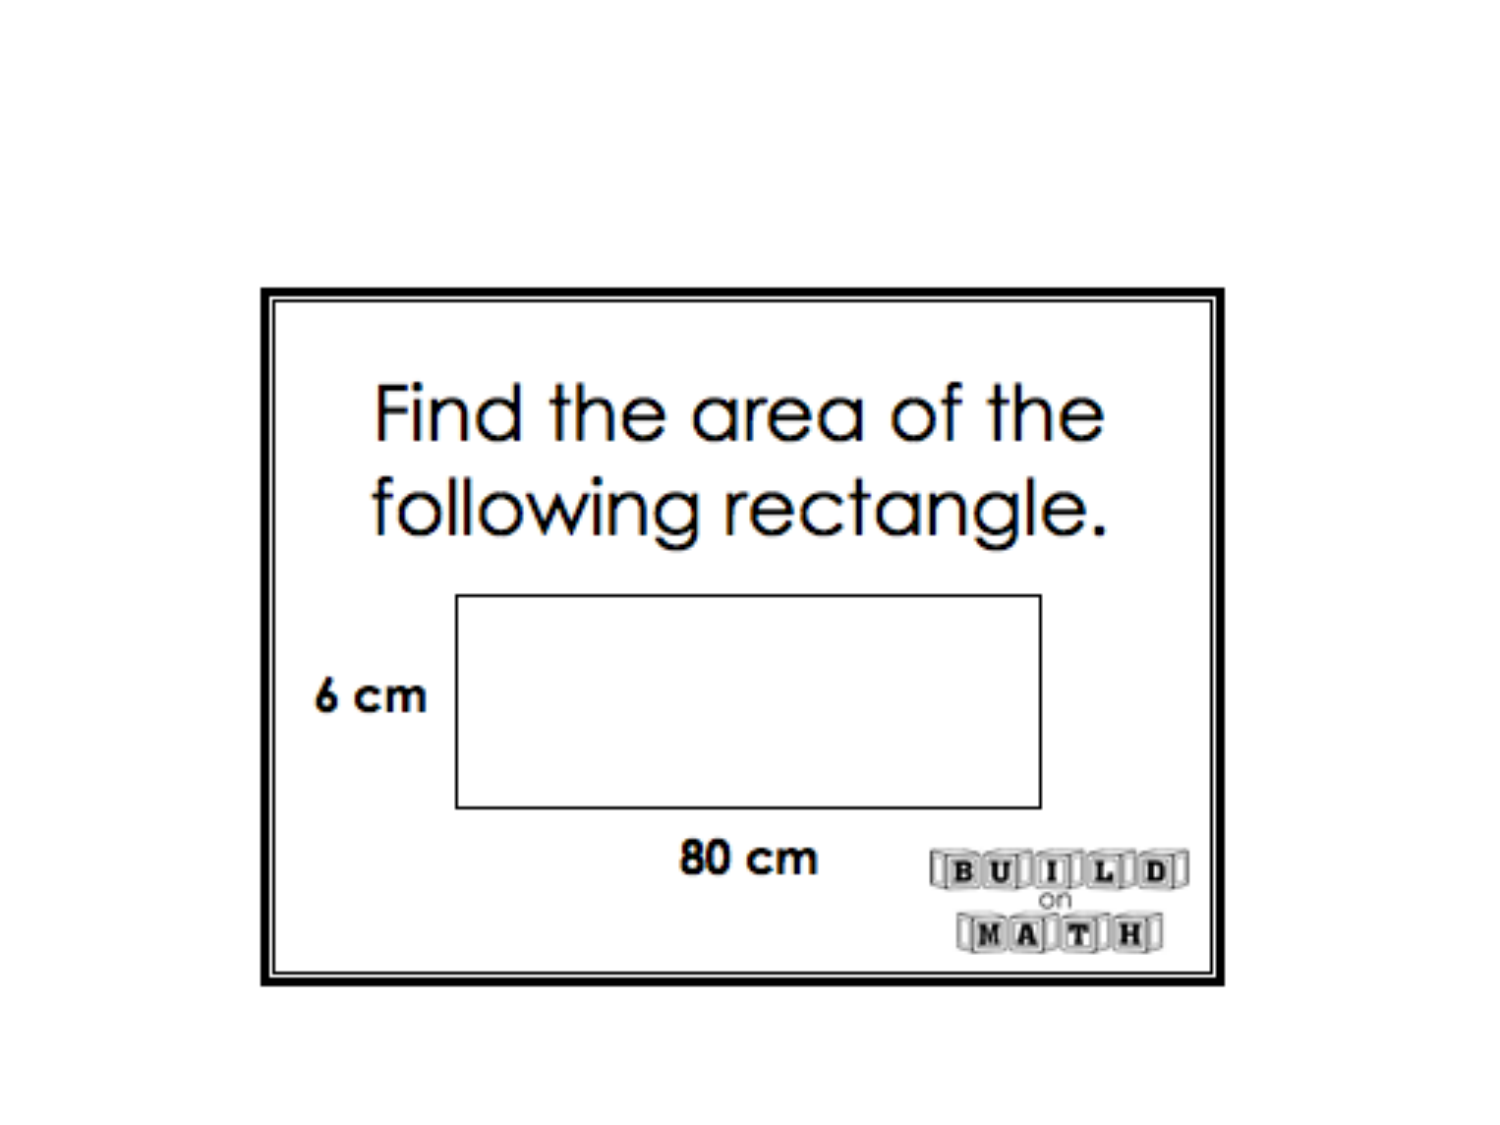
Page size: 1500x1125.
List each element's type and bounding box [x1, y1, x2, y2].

list [74, 262, 1426, 1006]
